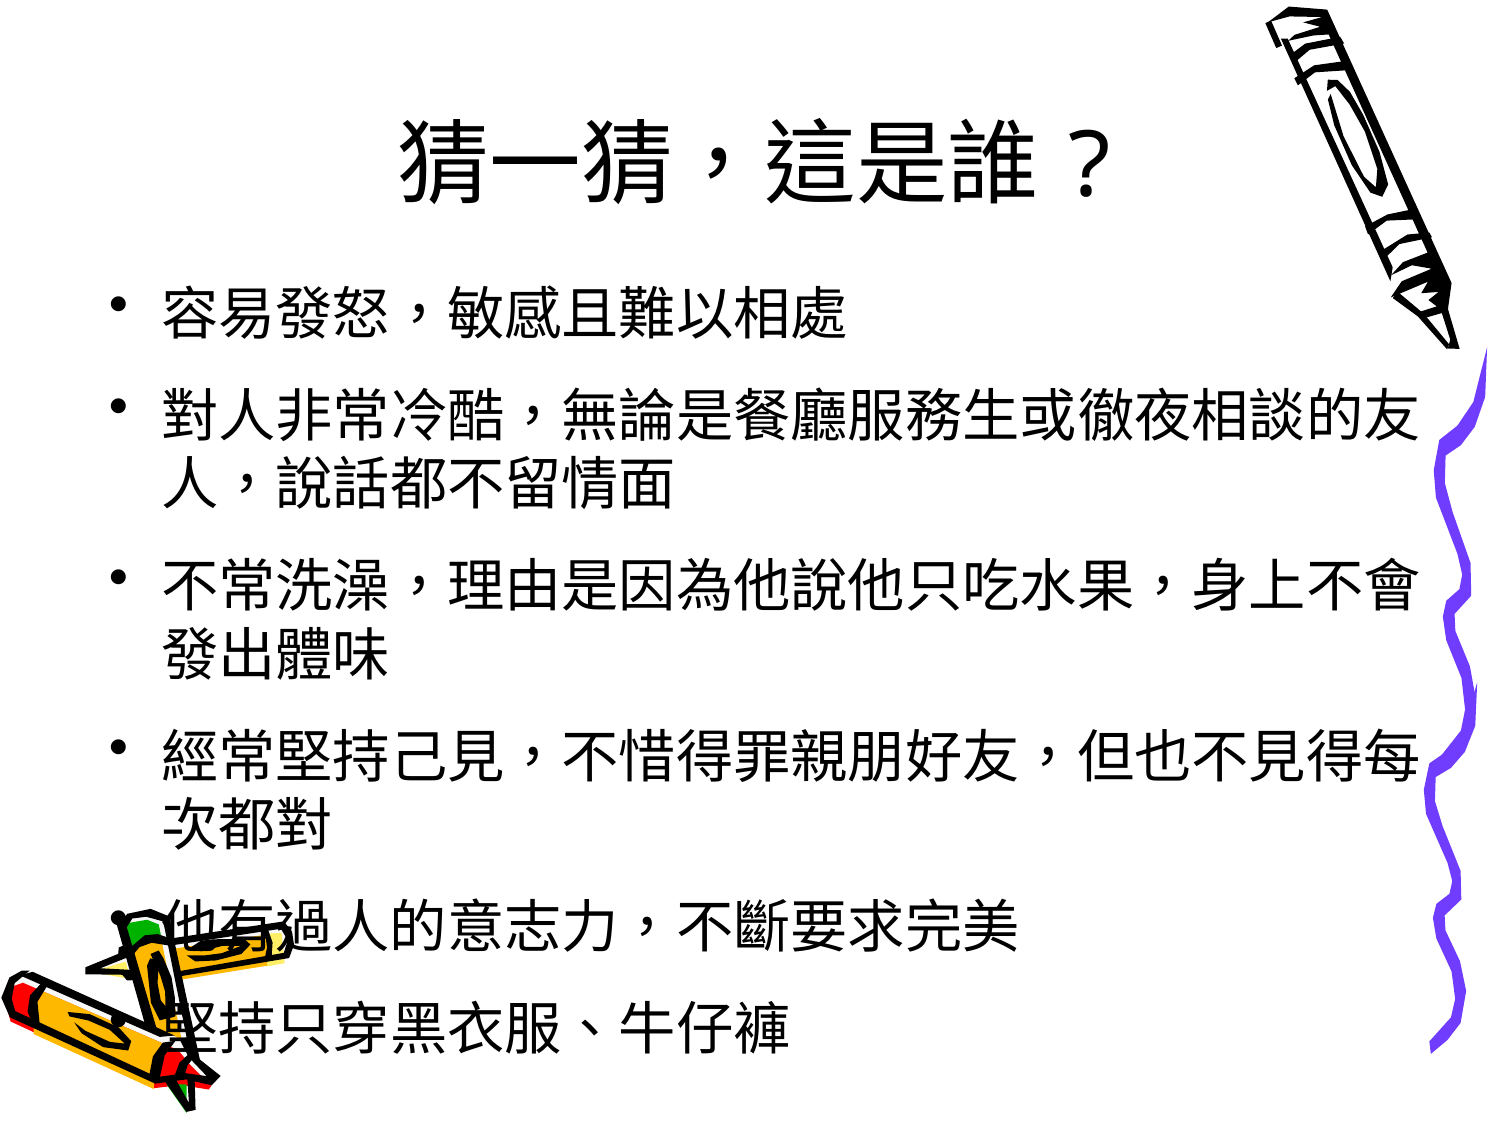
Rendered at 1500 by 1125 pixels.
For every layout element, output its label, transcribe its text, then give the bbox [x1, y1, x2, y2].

list 容易發怒，敏感且難以相處 對人非常冷酷，無論是餐廳服務生或徹夜相談的友人，說話都不留情面 不常洗澡，理由是因為他說他只吃水果，身上不會發出體味 經常堅持己見，不惜得罪親朋好友，但也不見得每次都對 他有過人的意志力，不斷要求完美 堅持只穿黑衣服、牛仔褲 [93, 269, 1444, 1076]
title 猜一猜，這是誰? [81, 34, 1433, 223]
